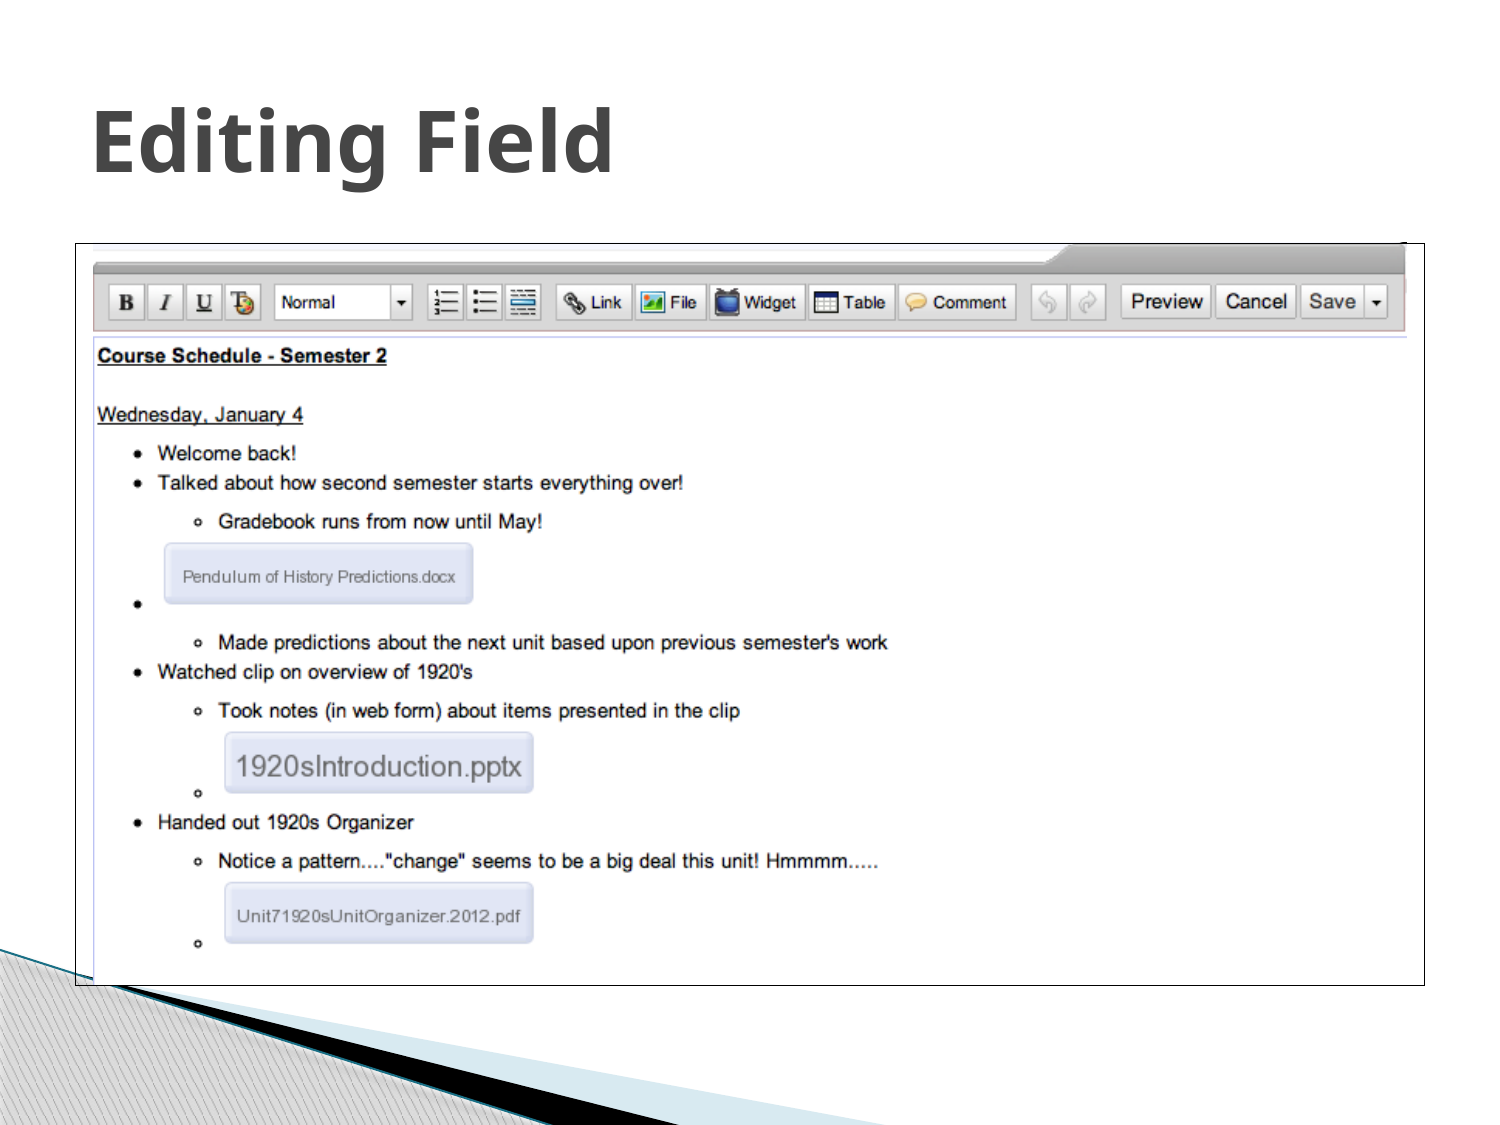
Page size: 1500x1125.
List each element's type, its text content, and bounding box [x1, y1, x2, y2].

title Editing Field [75, 45, 1425, 233]
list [74, 242, 1426, 986]
